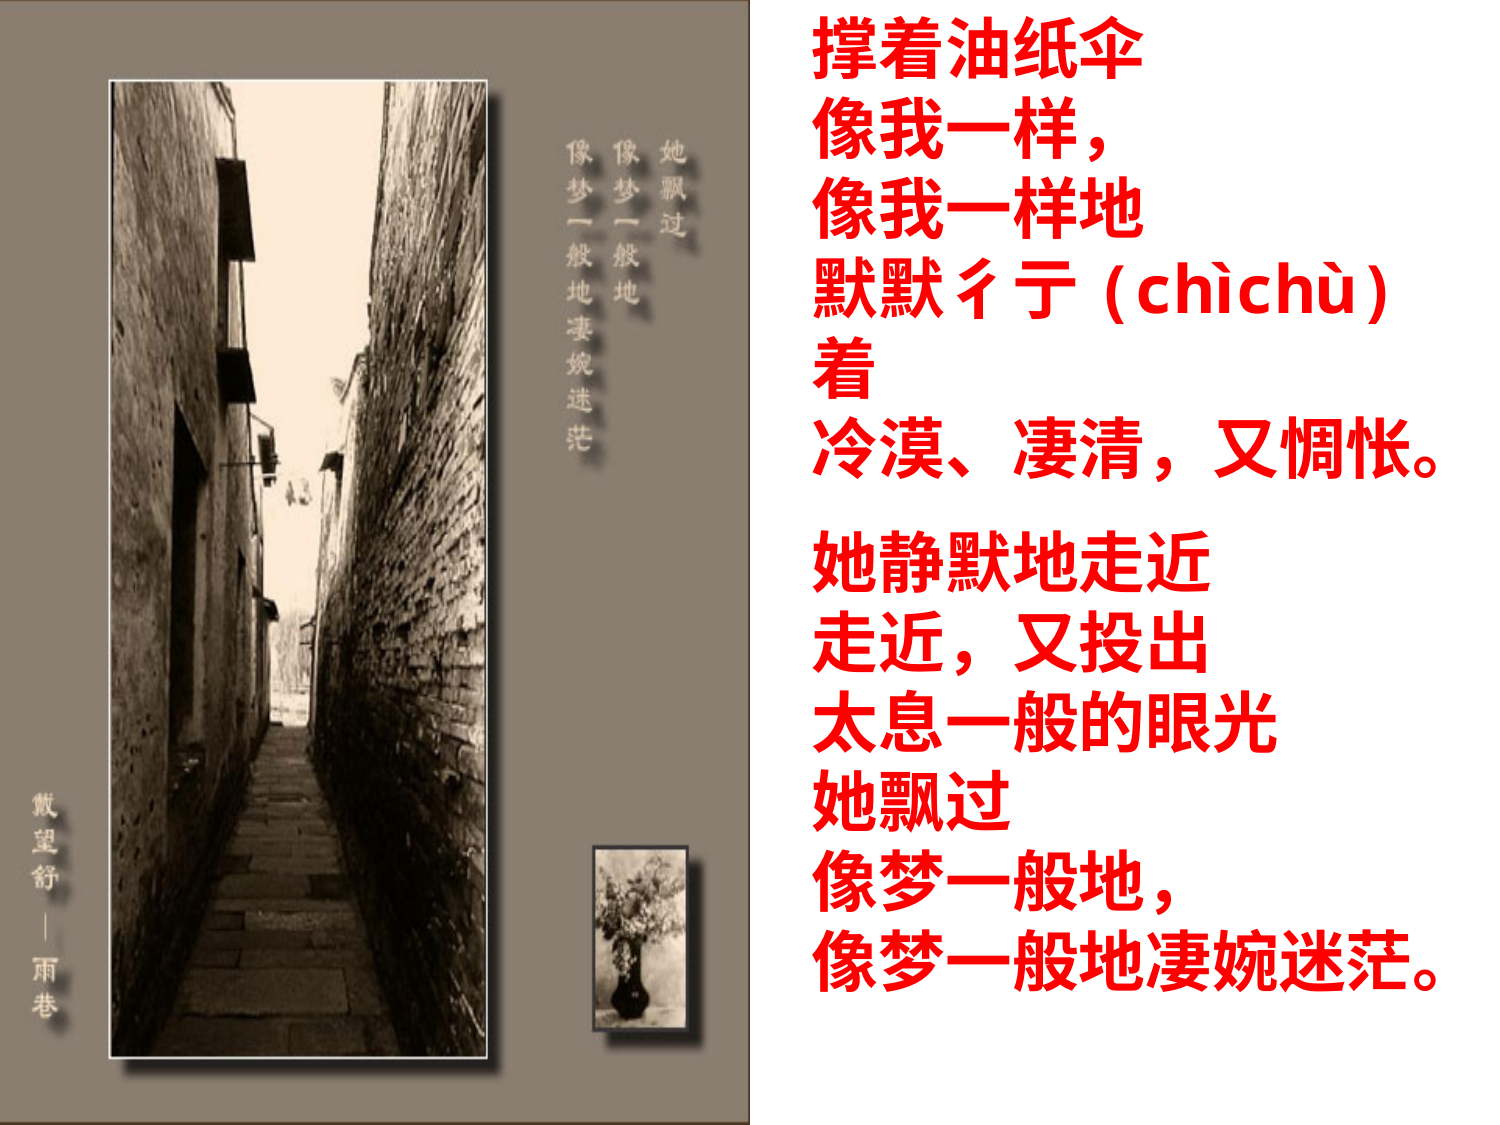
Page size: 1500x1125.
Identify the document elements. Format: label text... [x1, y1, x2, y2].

picture [0, 0, 751, 1125]
text_box 撑着油纸伞 像我一样， 像我一样地 默默彳亍(chìchù)着 冷漠、凄清，又惆怅。 她静默地走近 走近，又投出 太息一般的眼光 她飘过 像梦一般地， 像梦一般地凄婉迷茫。 [797, 0, 1459, 1125]
